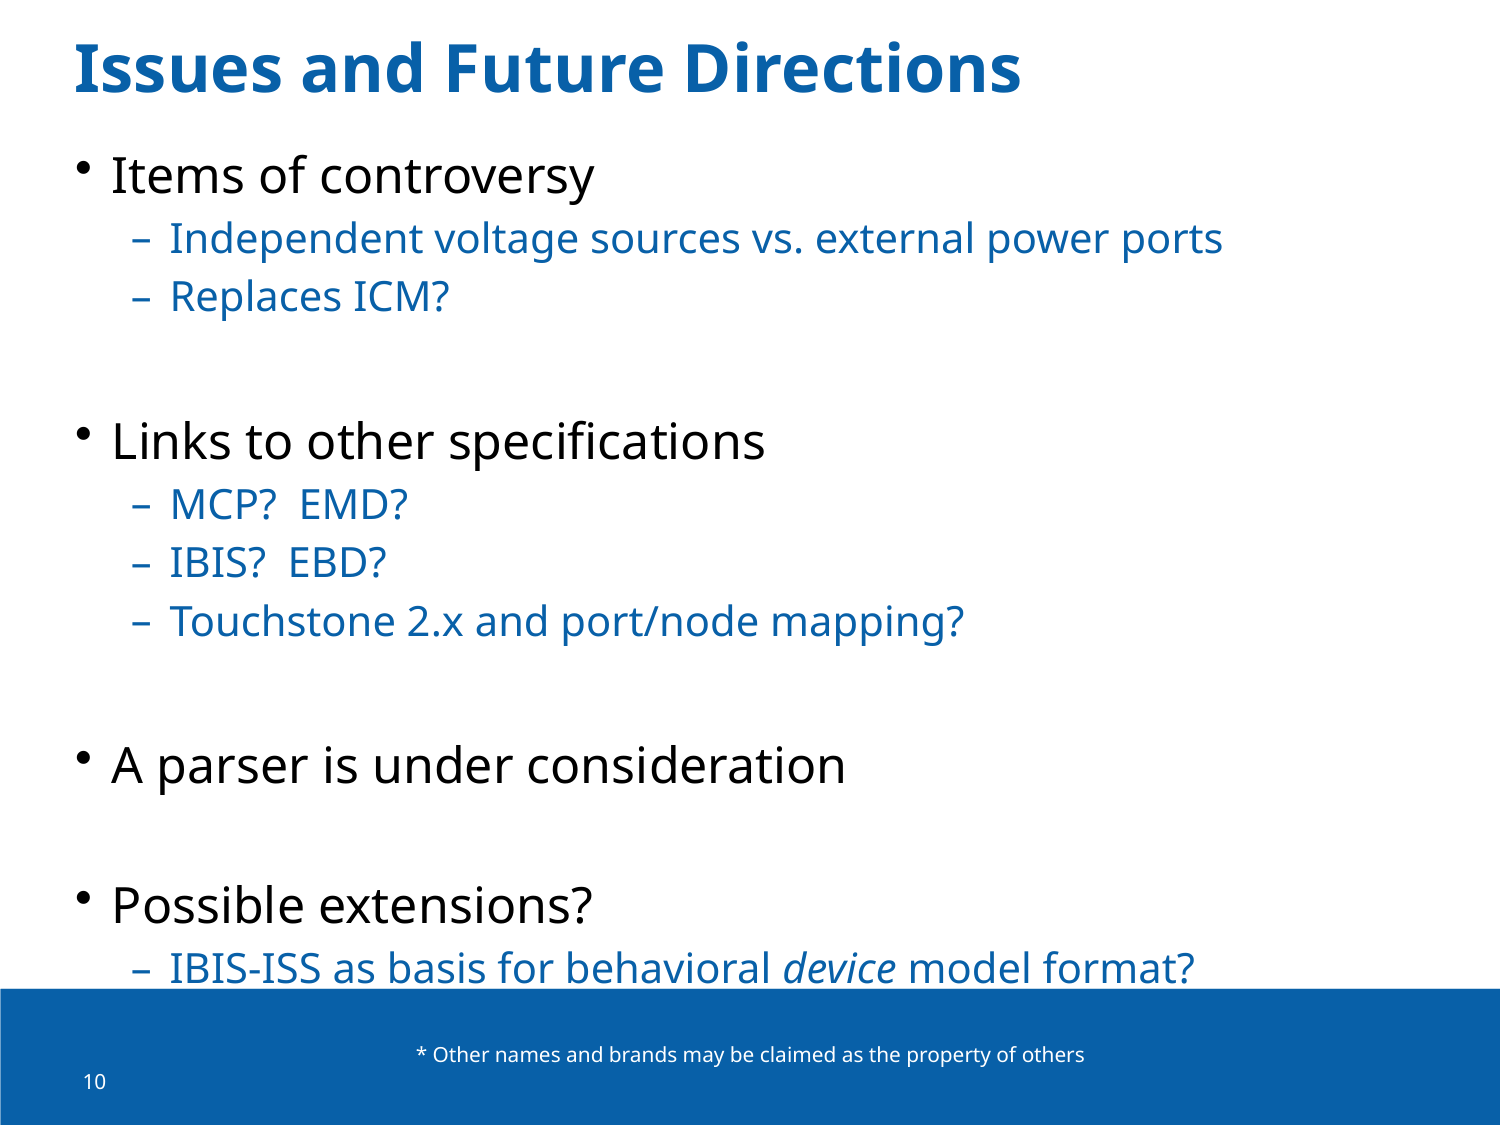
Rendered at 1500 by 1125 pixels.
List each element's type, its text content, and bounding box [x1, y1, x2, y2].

title Issues and Future Directions [74, 25, 1427, 173]
list Items of controversy Independent voltage sources vs. external power ports Replaces ICM? Links to other specifications MCP? EMD? IBIS? EBD? Touchstone 2.x and port/node mapping? A parser is under consideration Possible extensions? IBIS-ISS as basis for behavioral device model format? [74, 142, 1426, 1006]
